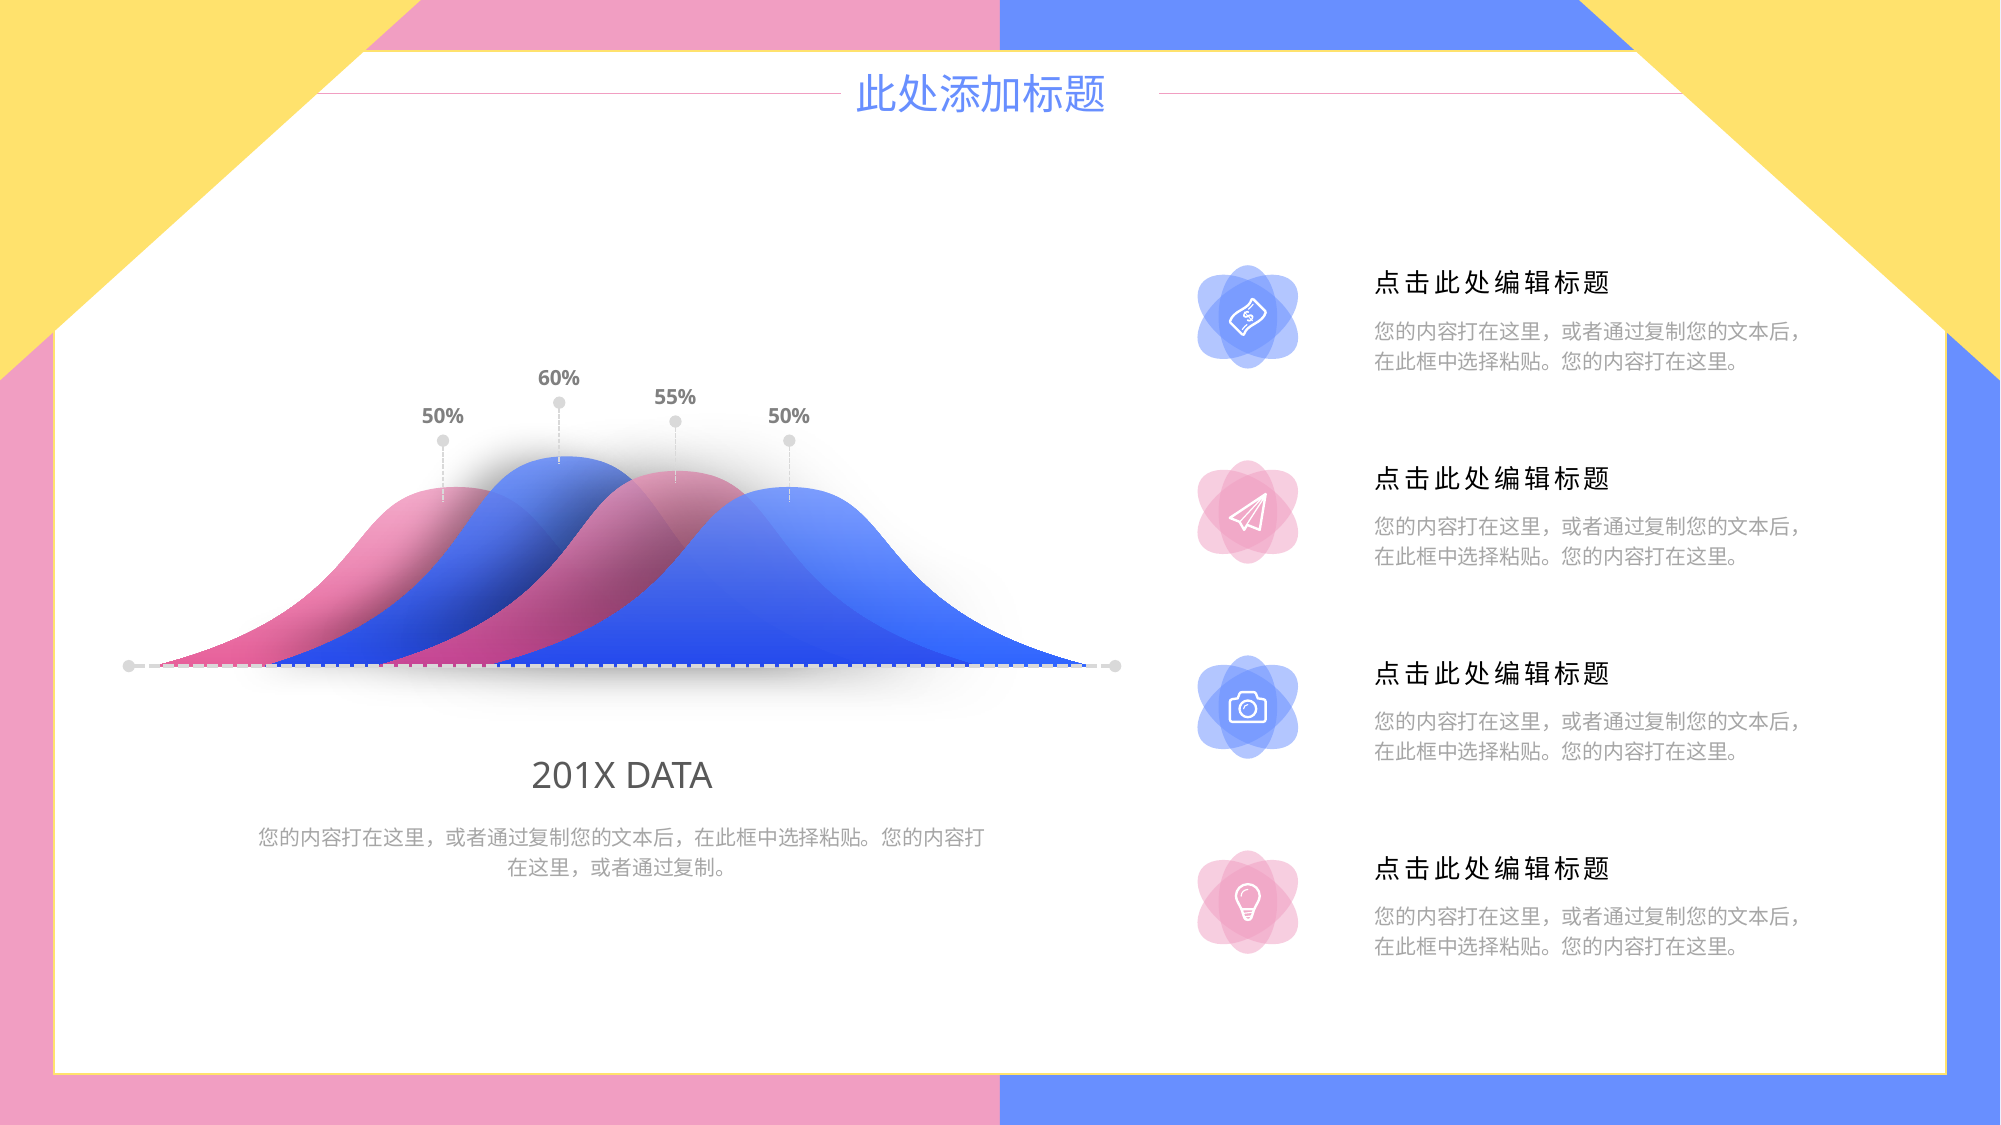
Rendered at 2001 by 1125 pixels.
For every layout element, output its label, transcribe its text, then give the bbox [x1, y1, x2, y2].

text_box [1190, 850, 1305, 954]
text_box [1577, 0, 2000, 93]
text_box 50% [394, 395, 492, 436]
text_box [128, 456, 1116, 666]
text_box 50% [740, 395, 838, 436]
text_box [1190, 460, 1305, 564]
text_box 60% [510, 357, 608, 398]
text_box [1360, 454, 1807, 575]
text_box [0, 94, 319, 382]
text_box 55% [626, 376, 725, 417]
text_box 201X DATA [367, 744, 878, 803]
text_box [1190, 655, 1305, 759]
text_box [0, 0, 423, 93]
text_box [1360, 259, 1807, 380]
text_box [1360, 844, 1807, 965]
text_box [1681, 94, 2000, 382]
text_box 您的内容打在这里，或者通过复制您的文本后，在此框中选择粘贴。您的内容打在这里，或者通过复制。 [234, 811, 1010, 887]
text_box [1360, 649, 1807, 770]
text_box 此处添加标题 [840, 60, 1160, 126]
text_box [1190, 265, 1305, 369]
